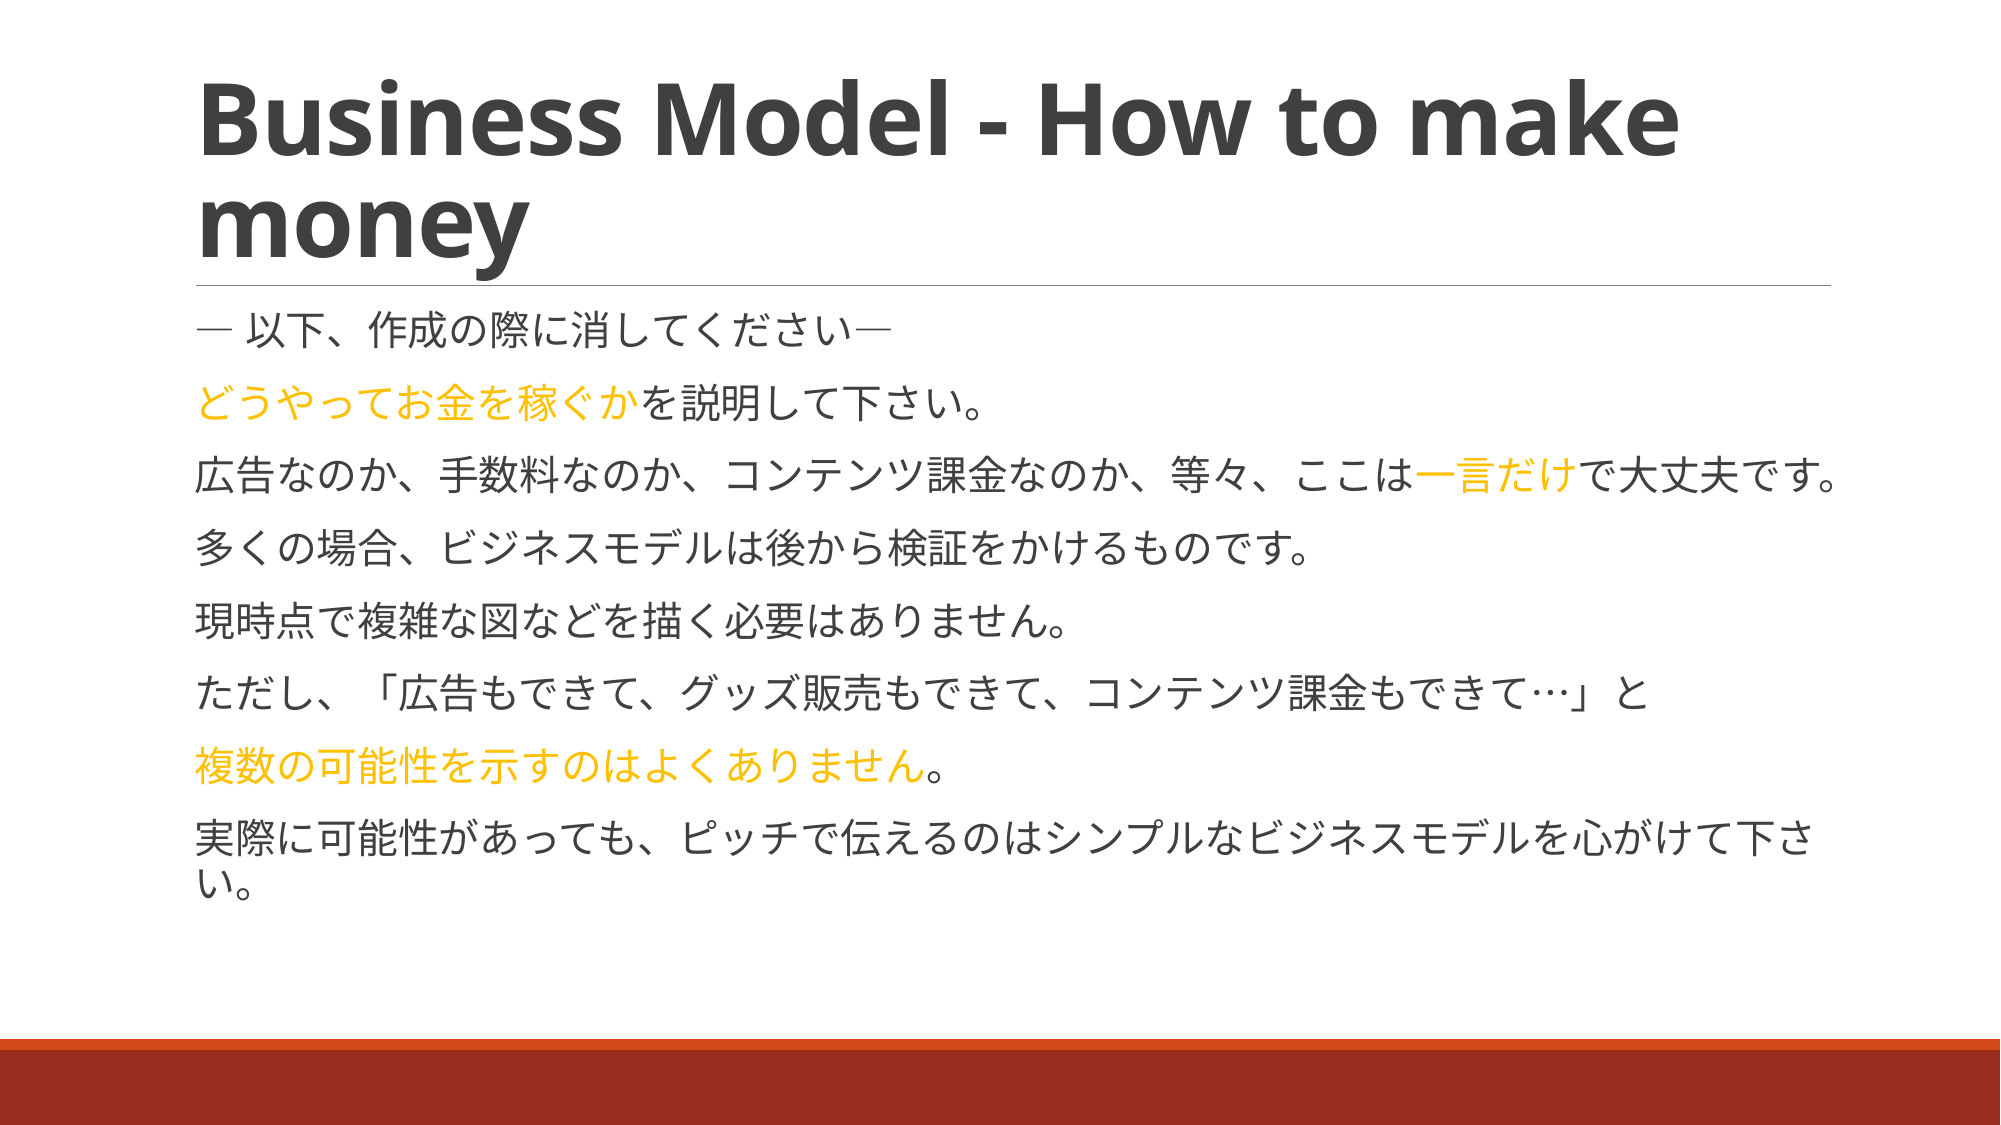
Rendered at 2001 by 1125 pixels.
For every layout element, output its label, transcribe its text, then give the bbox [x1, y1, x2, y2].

title Business Model - How to make money [180, 47, 1830, 285]
list ―以下、作成の際に消してください― どうやってお金を稼ぐかを説明して下さい。 広告なのか、手数料なのか、コンテンツ課金なのか、等々、ここは一言だけで大丈夫です。 多くの場合、ビジネスモデルは後から検証をかけるものです。 現時点で複雑な図などを描く必要はありません。 ただし、「広告もできて、グッズ販売もできて、コンテンツ課金もできて…」と 複数の可能性を示すのはよくありません。 実際に可能性があっても、ピッチで伝えるのはシンプルなビジネスモデルを心がけて下さい。 [180, 302, 1830, 963]
